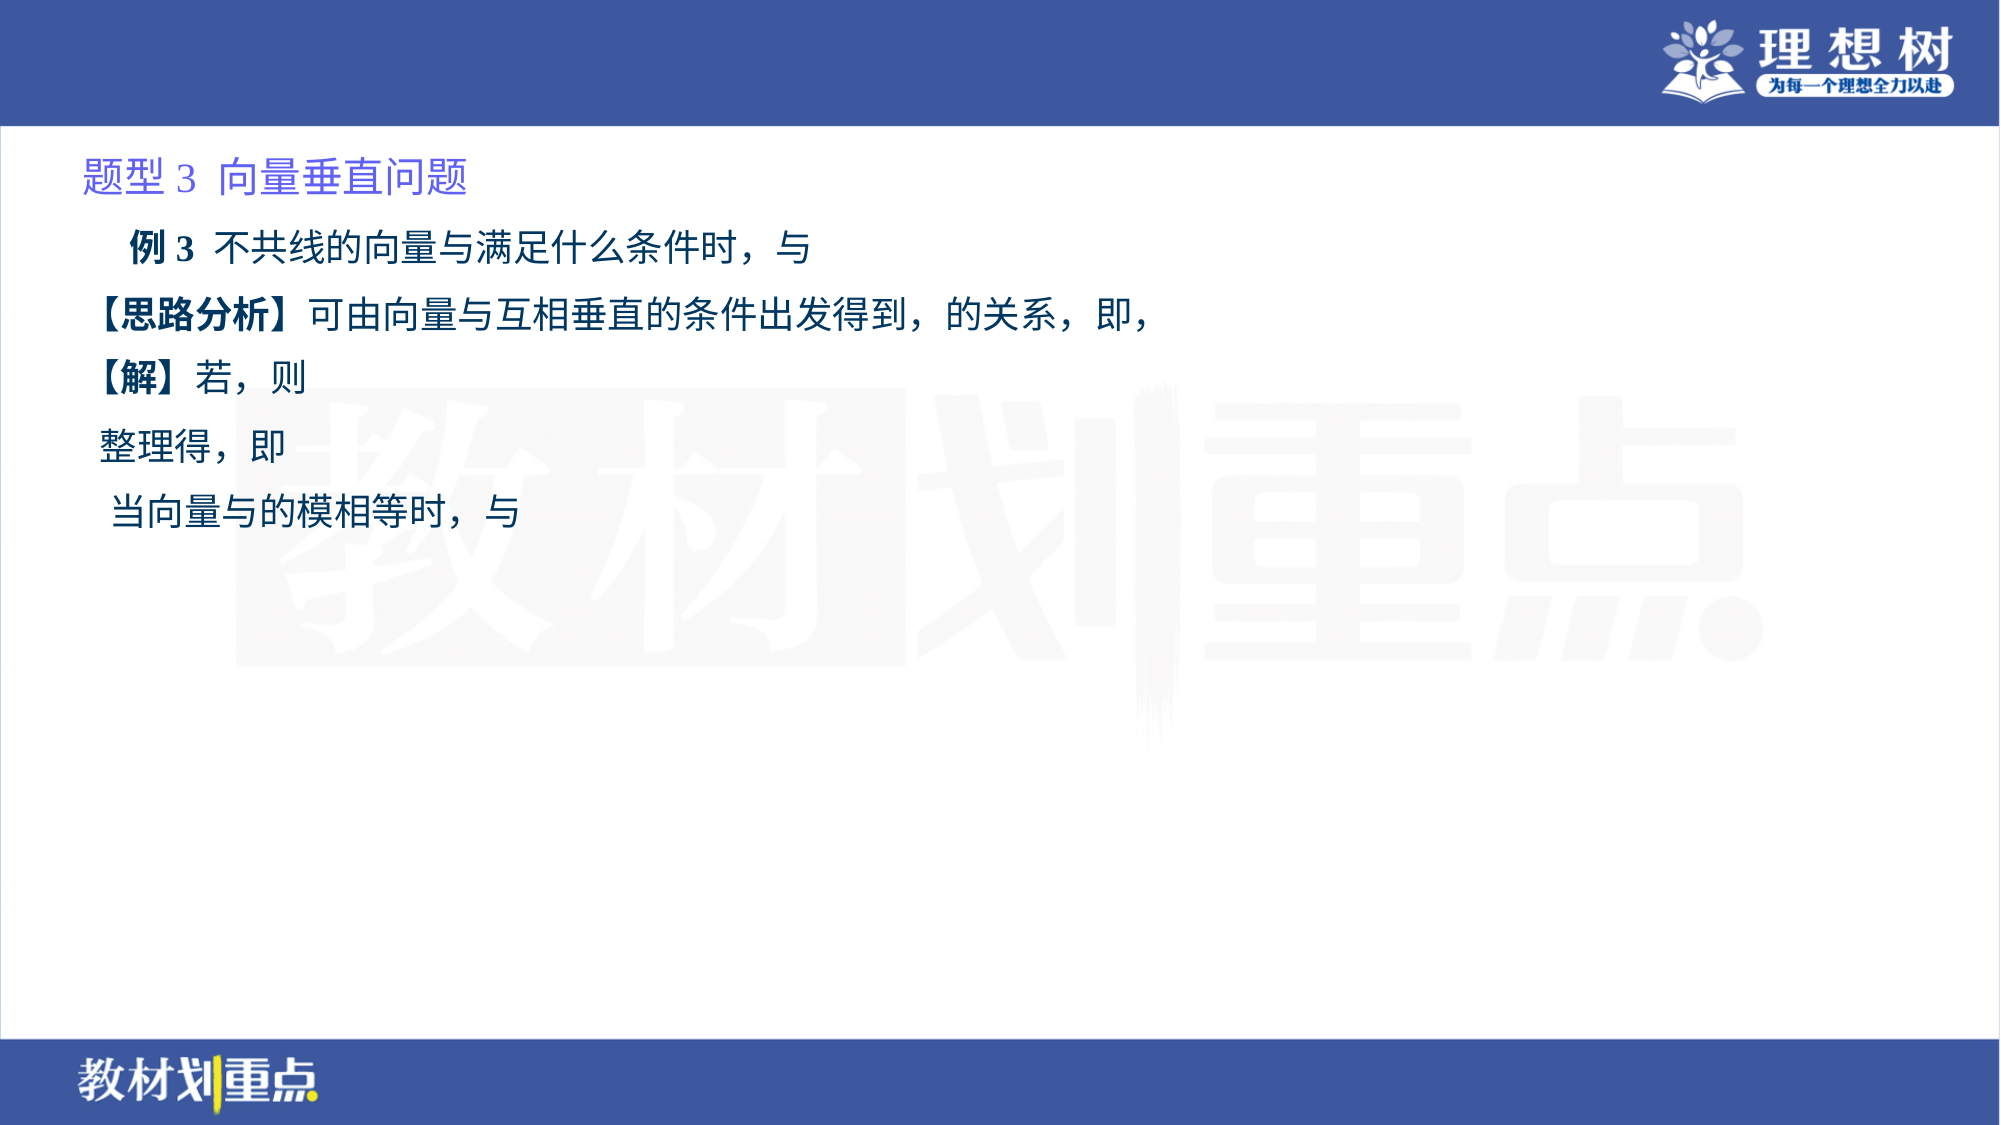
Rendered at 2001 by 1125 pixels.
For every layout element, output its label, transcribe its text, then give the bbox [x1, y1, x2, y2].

text_box 题型3 向量垂直问题 [82, 129, 1817, 264]
picture [0, 0, 2000, 1125]
